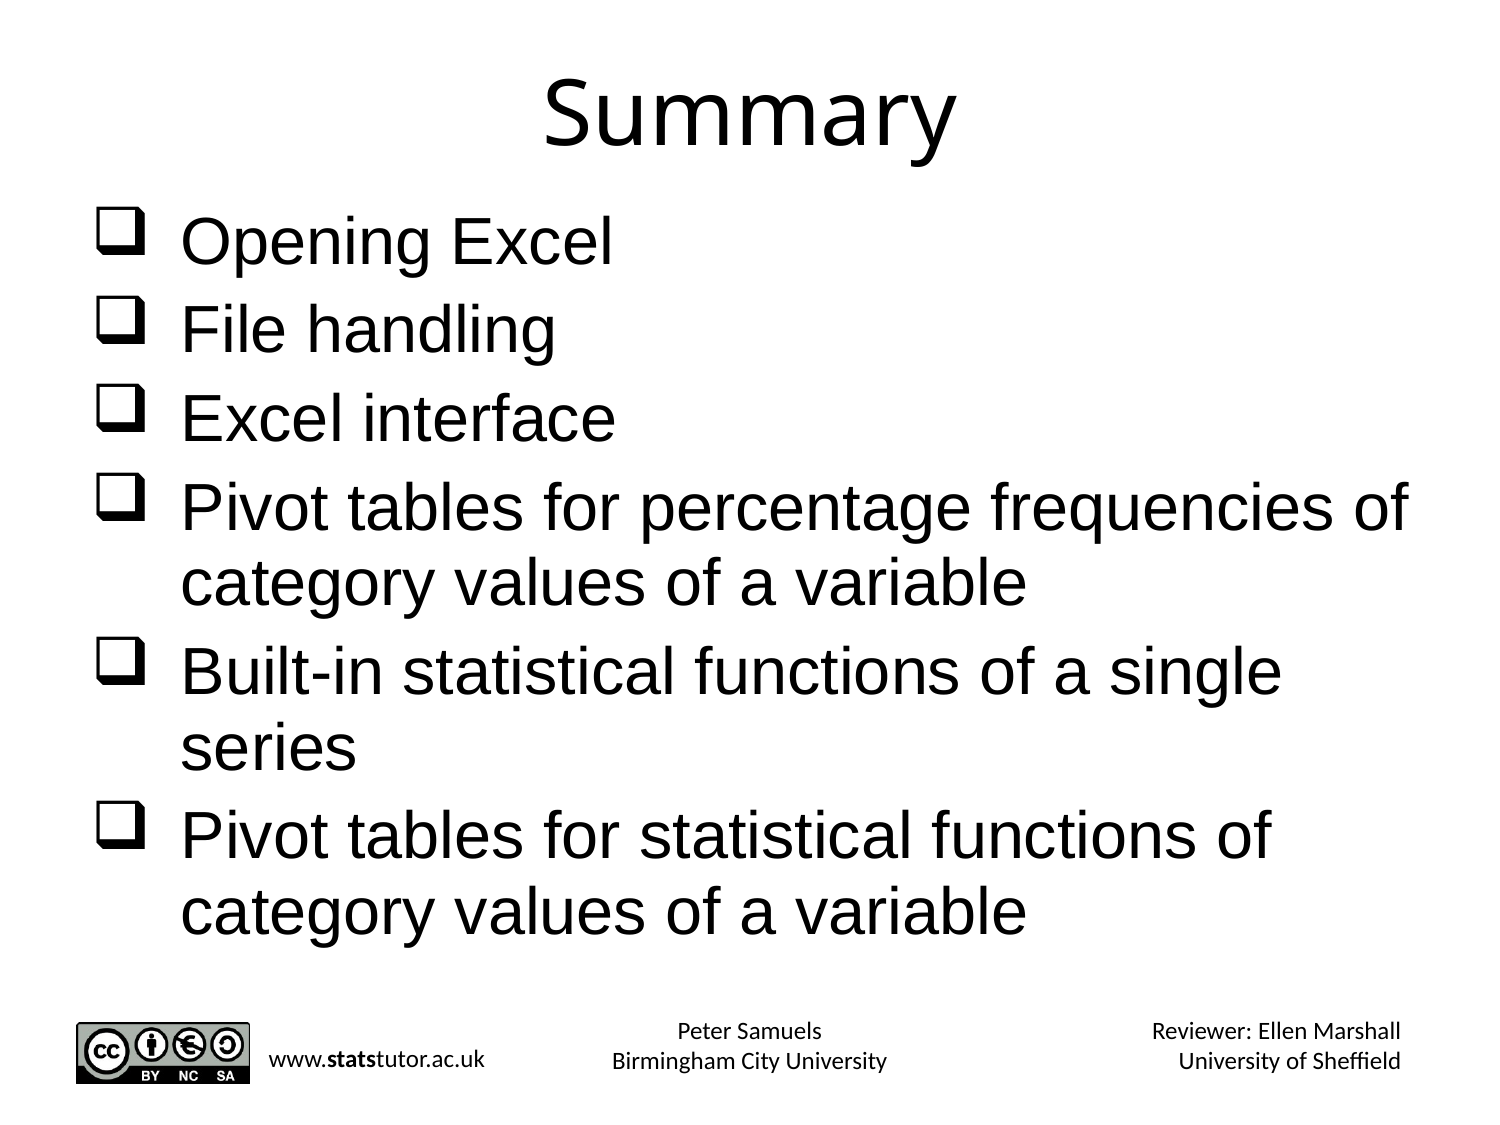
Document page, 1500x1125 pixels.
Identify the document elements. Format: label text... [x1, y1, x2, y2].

title Summary [75, 45, 1425, 173]
text_box www.statstutor.ac.uk [254, 1035, 550, 1080]
text_box Reviewer: Ellen Marshall University of Sheffield [1038, 1007, 1417, 1083]
text_box Peter Samuels Birmingham City University [549, 1007, 951, 1083]
text_box Opening Excel File handling Excel interface Pivot tables for percentage frequencies of category values of a variable Built-in statistical functions of a single series Pivot tables for statistical functions of category values of a variable [76, 196, 1427, 965]
picture [76, 1022, 251, 1084]
